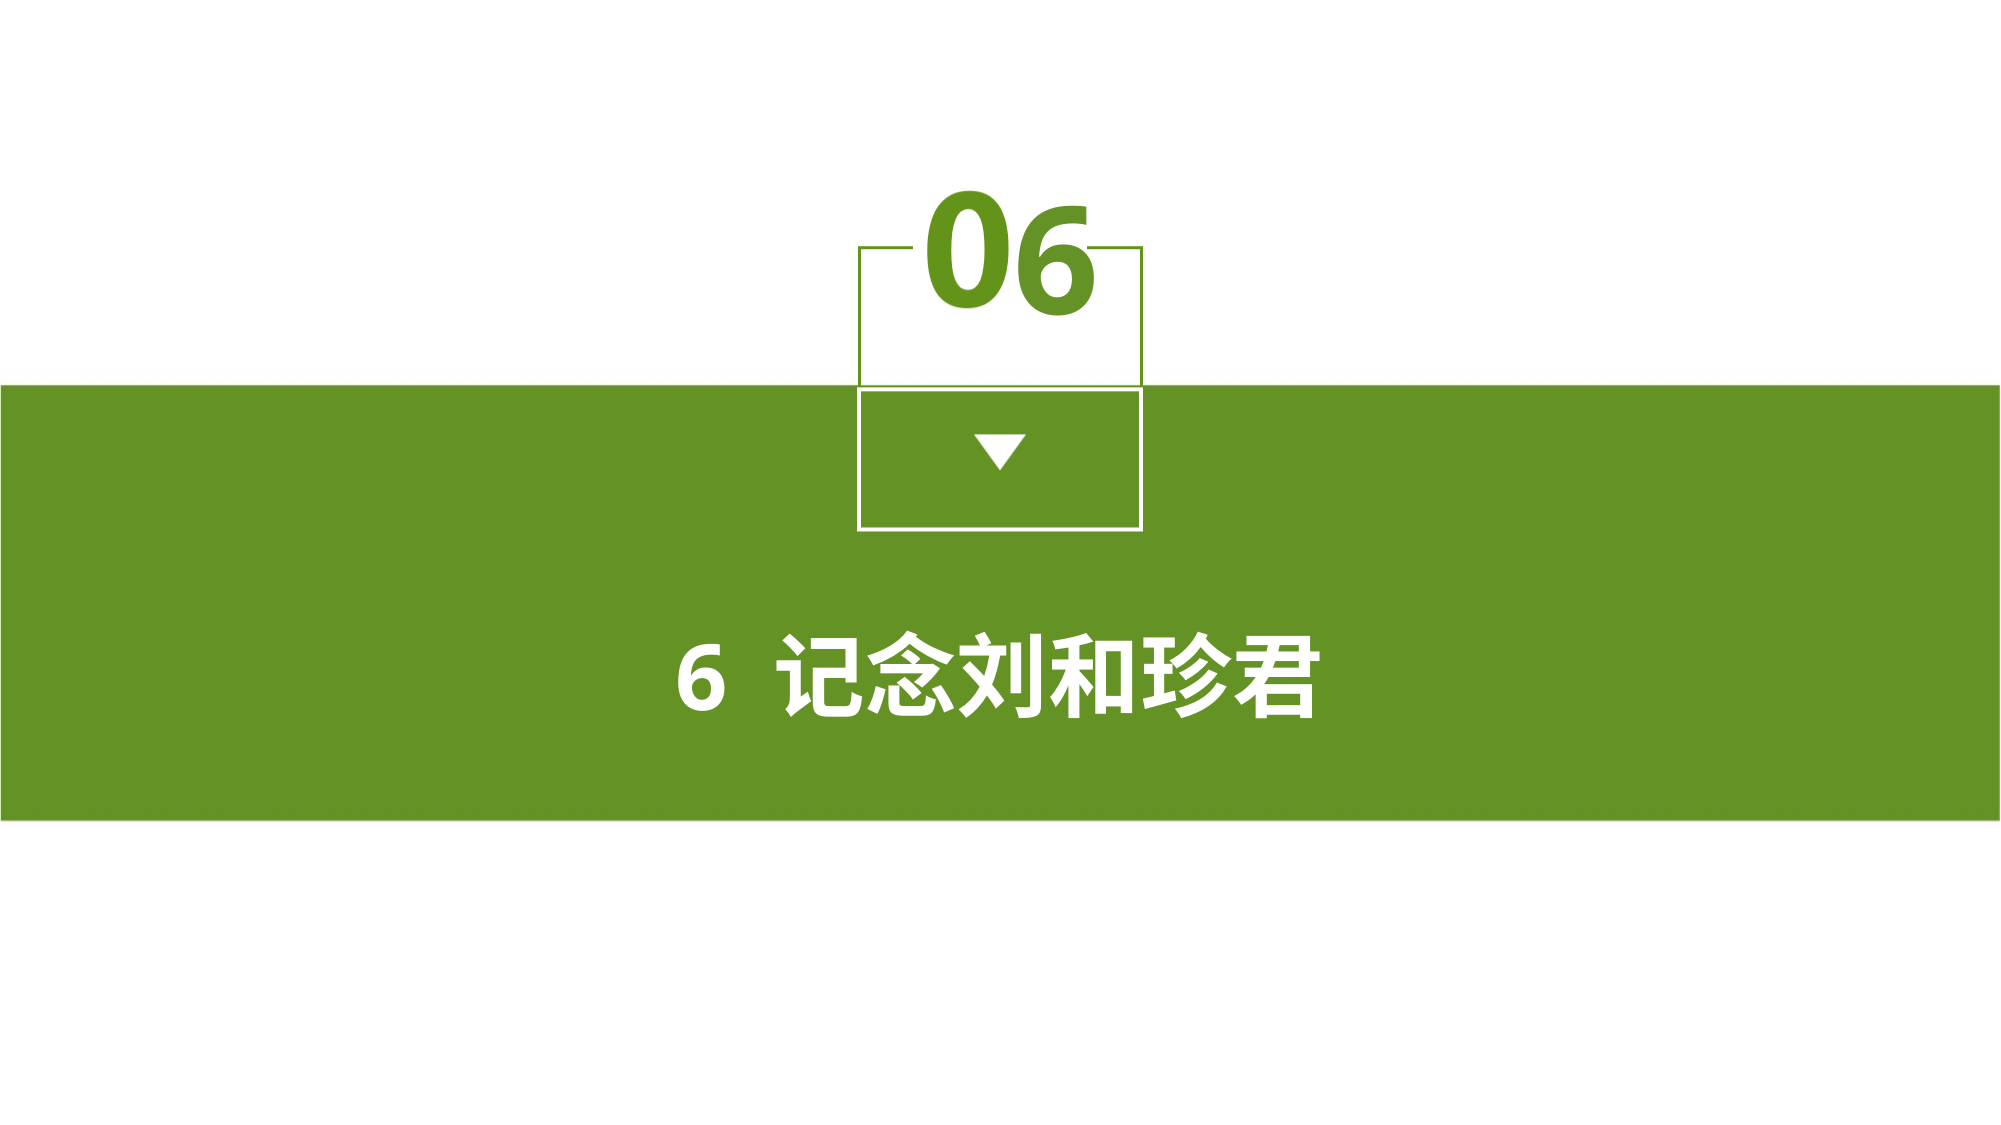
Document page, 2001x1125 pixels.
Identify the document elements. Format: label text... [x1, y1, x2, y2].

text_box 6 记念刘和珍君 [0, 608, 2000, 735]
picture [0, 0, 2000, 608]
picture [0, 735, 2000, 1125]
text_box 6 [1013, 156, 1217, 353]
